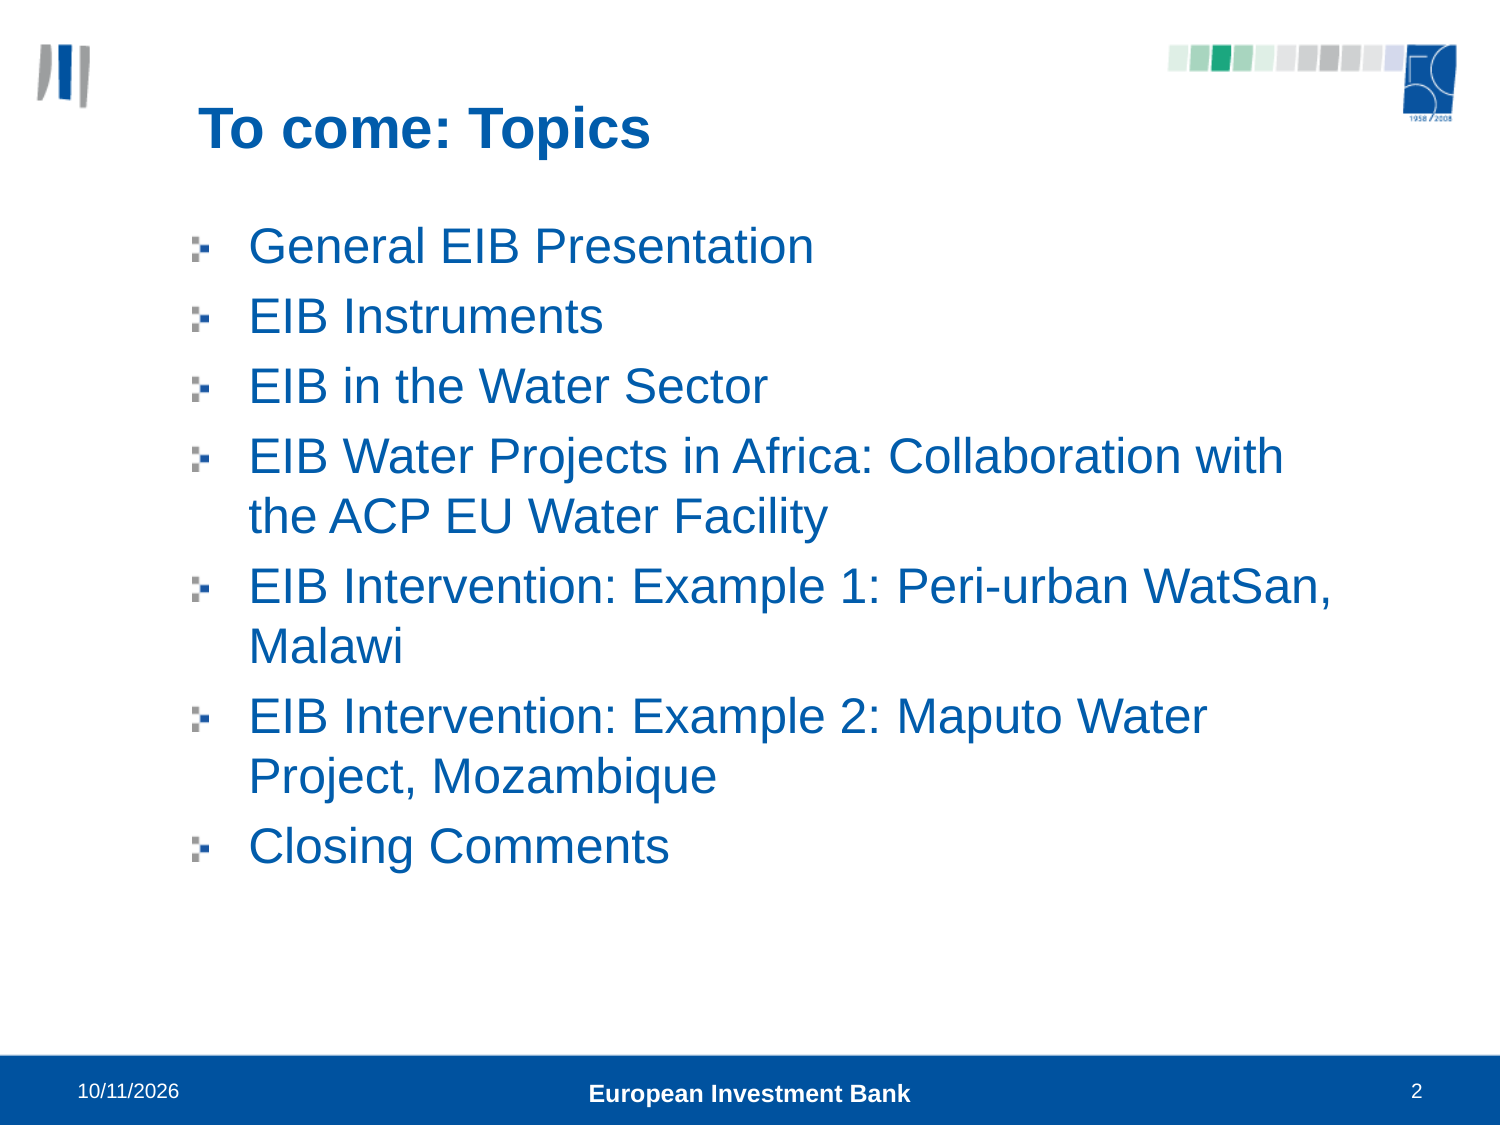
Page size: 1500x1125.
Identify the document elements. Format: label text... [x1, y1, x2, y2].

list General EIB Presentation EIB Instruments EIB in the Water Sector EIB Water Projects in Africa: Collaboration with the ACP EU Water Facility EIB Intervention: Example 1: Peri-urban WatSan, Malawi EIB Intervention: Example 2: Maputo Water Project, Mozambique Closing Comments [176, 206, 1382, 987]
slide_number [62, 1070, 226, 1125]
footer European Investment Bank [229, 1070, 1271, 1125]
title To come: Topics [182, 82, 1338, 193]
picture [0, 0, 1500, 1125]
slide_number 2 [1274, 1070, 1438, 1125]
